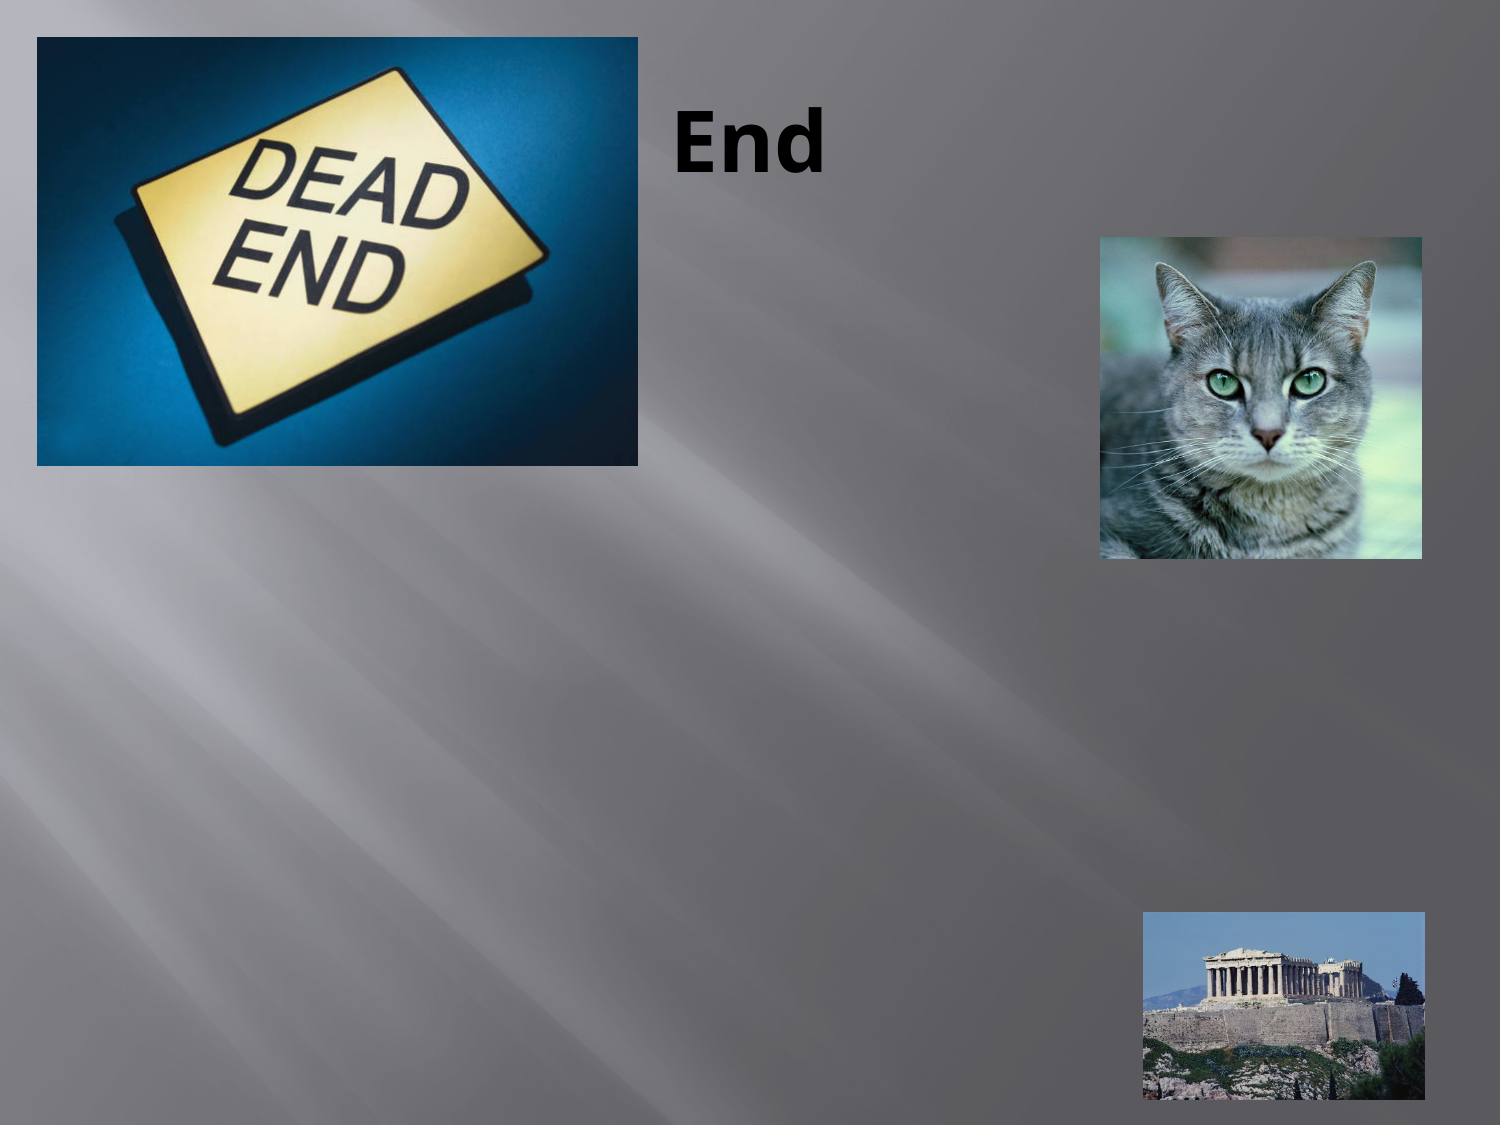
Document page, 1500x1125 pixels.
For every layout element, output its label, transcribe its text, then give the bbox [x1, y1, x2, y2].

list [37, 37, 638, 466]
picture [1143, 912, 1426, 1100]
picture [1099, 237, 1422, 560]
title End [640, 45, 1425, 233]
